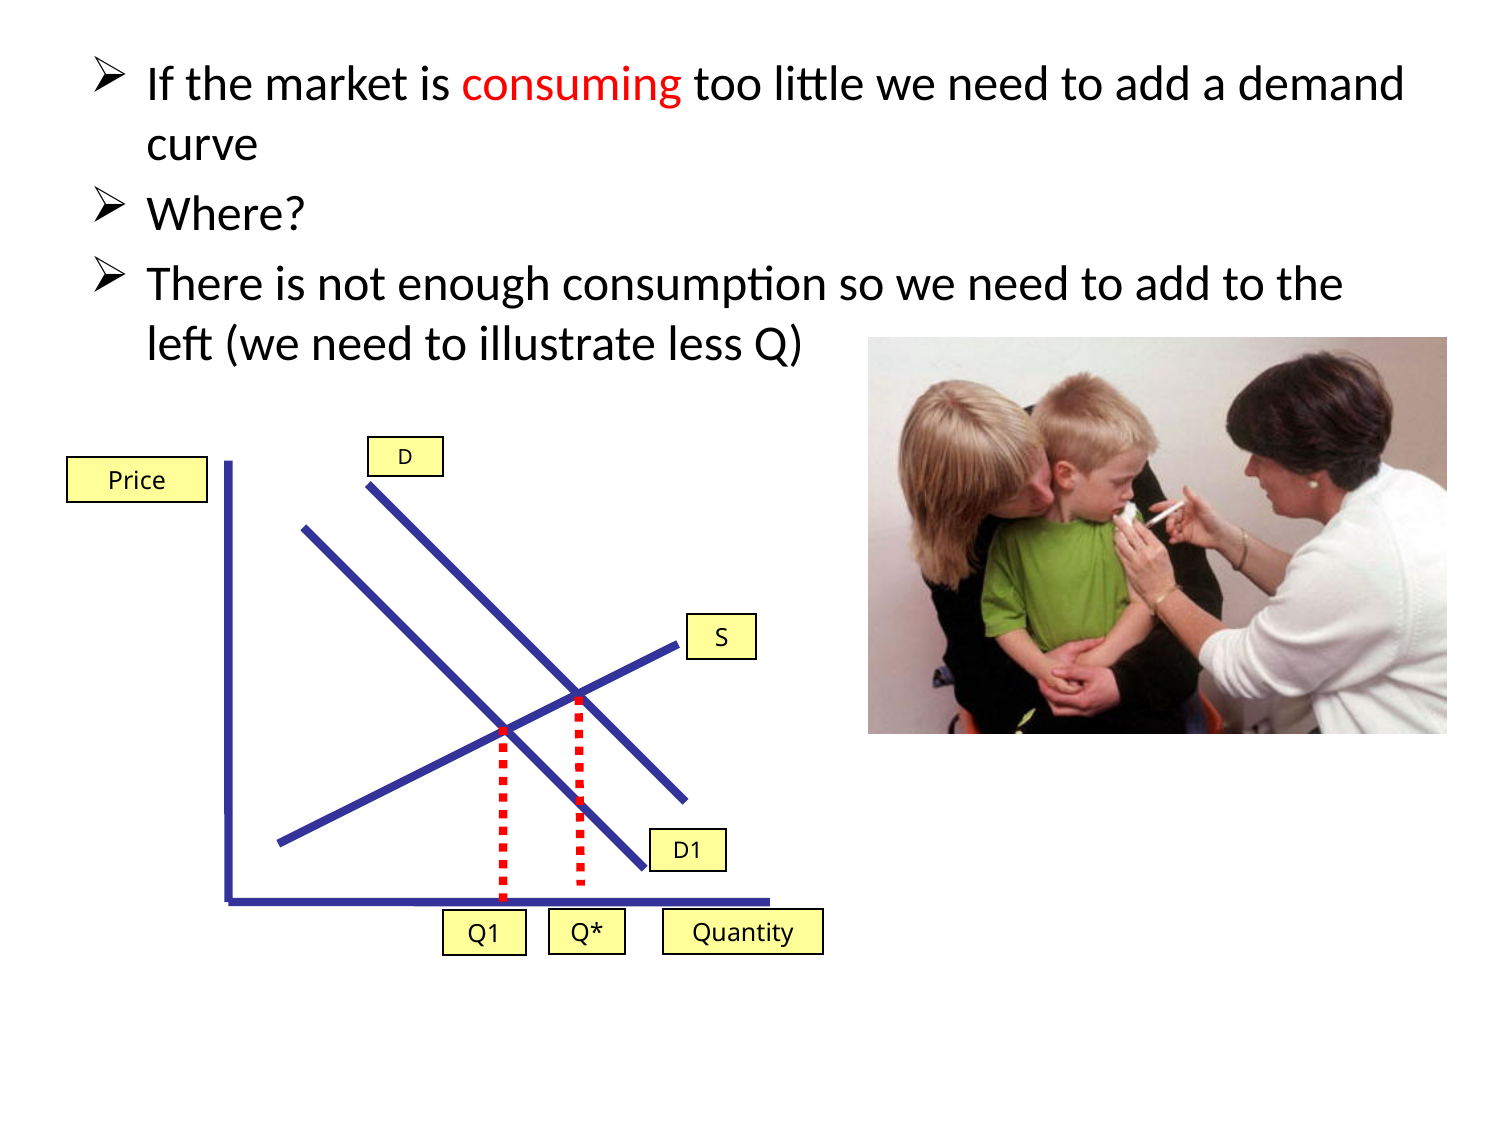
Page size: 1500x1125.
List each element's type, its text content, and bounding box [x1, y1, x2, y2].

list If the market is consuming too little we need to add a demand curve Where? There is not enough consumption so we need to add to the left (we need to illustrate less Q) [75, 42, 1425, 1005]
text_box Quantity [663, 909, 823, 955]
picture [867, 337, 1447, 735]
text_box D1 [649, 828, 726, 871]
text_box Price [67, 457, 207, 502]
text_box S [686, 614, 757, 659]
text_box D [367, 436, 443, 477]
text_box Q* [549, 909, 625, 955]
text_box Q1 [442, 910, 526, 956]
